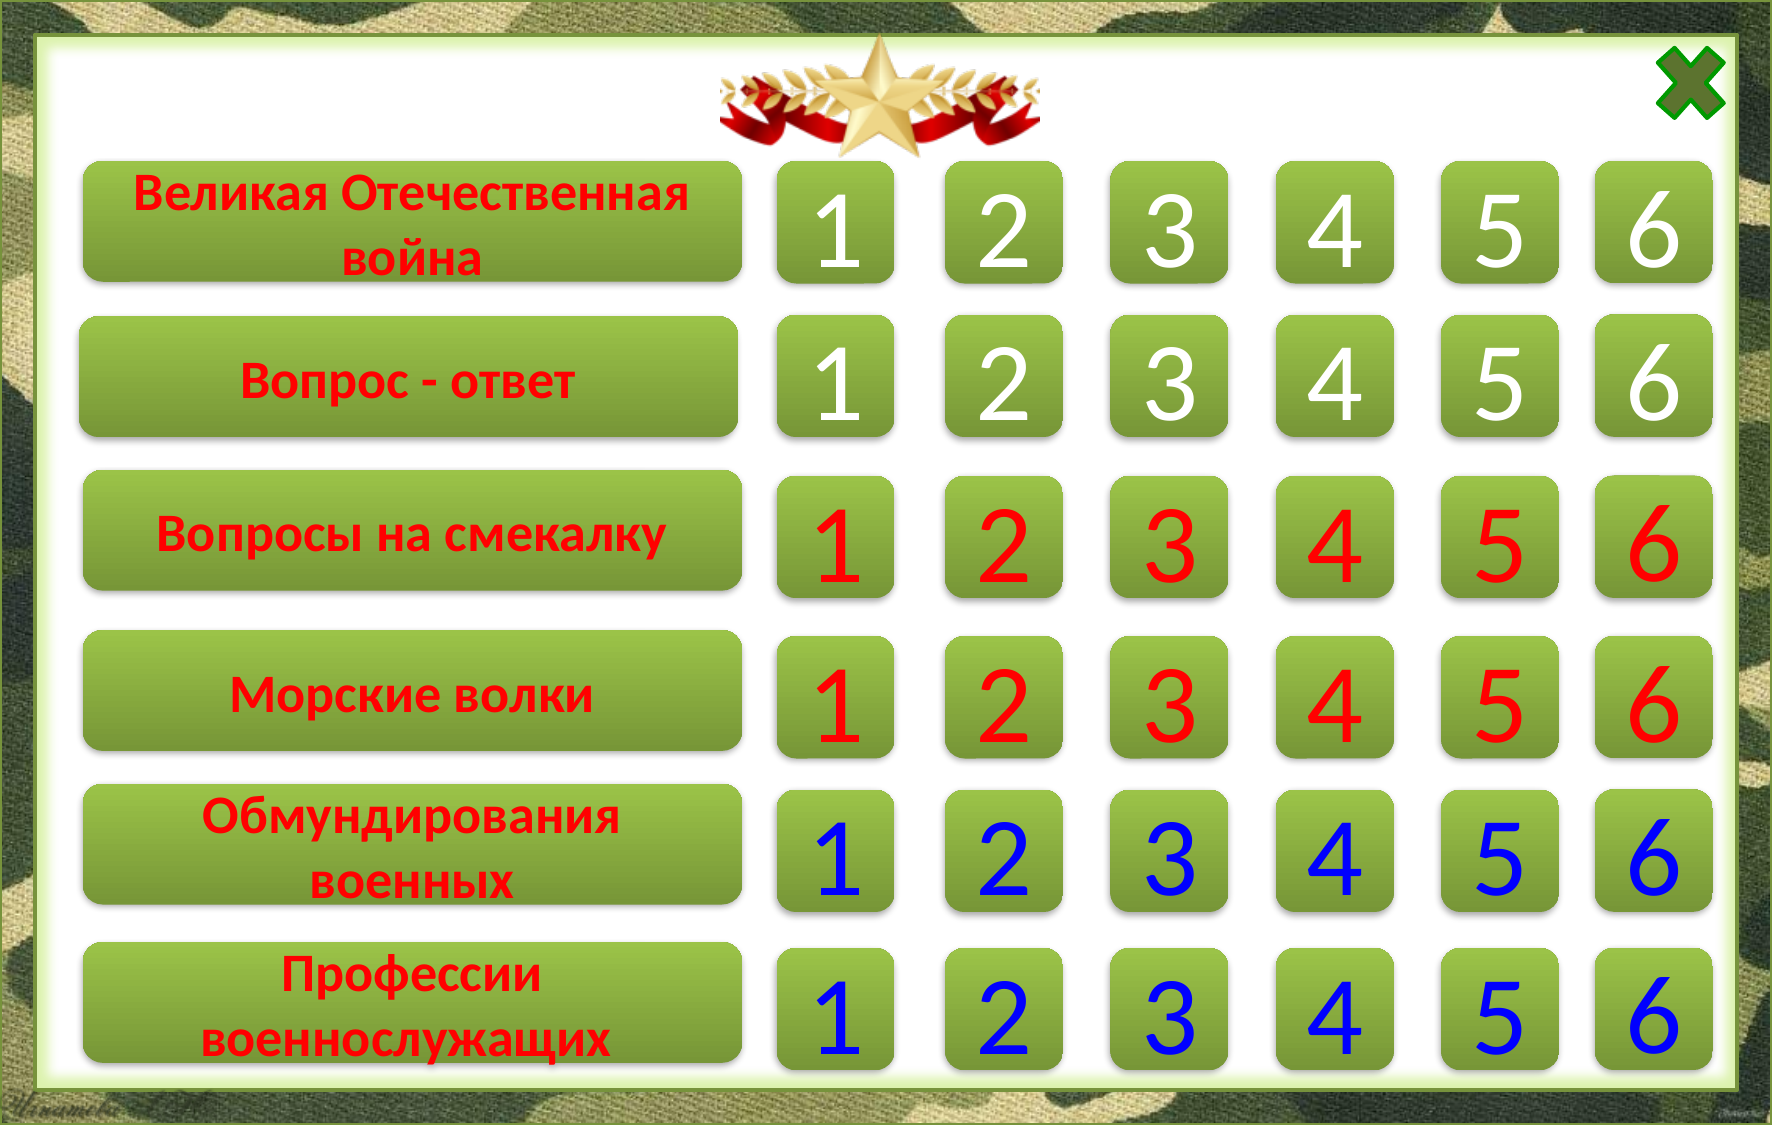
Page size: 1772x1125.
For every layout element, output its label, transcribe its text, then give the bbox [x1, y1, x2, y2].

text_box 5 [1441, 314, 1560, 438]
text_box Великая Отечественная война [82, 160, 743, 282]
text_box 4 [1275, 635, 1394, 759]
text_box 3 [1110, 635, 1229, 759]
text_box Обмундирования военных [82, 783, 743, 905]
text_box 2 [944, 161, 1064, 284]
text_box [1655, 45, 1726, 120]
text_box 2 [944, 947, 1064, 1071]
text_box 1 [776, 314, 895, 438]
text_box 3 [1110, 160, 1229, 284]
text_box 2 [944, 789, 1064, 913]
text_box 4 [1275, 160, 1394, 284]
text_box 2 [944, 635, 1064, 759]
text_box 5 [1441, 789, 1560, 913]
picture [2, 2, 1770, 1123]
text_box 6 [1594, 314, 1713, 437]
text_box 1 [776, 635, 895, 759]
text_box 6 [1594, 789, 1713, 912]
text_box 5 [1441, 947, 1560, 1071]
text_box 1 [776, 789, 895, 913]
text_box 1 [776, 169, 895, 284]
text_box 5 [1441, 475, 1560, 599]
text_box 3 [1110, 314, 1229, 438]
text_box 4 [1275, 789, 1394, 913]
text_box 2 [944, 475, 1064, 599]
text_box 1 [776, 947, 895, 1071]
text_box 2 [944, 314, 1064, 438]
text_box Морские волки [82, 630, 743, 751]
text_box 6 [1594, 475, 1713, 598]
text_box 4 [1275, 475, 1394, 599]
text_box 5 [1441, 635, 1560, 759]
text_box 3 [1110, 789, 1229, 913]
text_box 1 [776, 475, 895, 599]
text_box Профессии военнослужащих [82, 941, 743, 1063]
text_box 6 [1594, 947, 1713, 1071]
text_box 3 [1110, 947, 1229, 1071]
text_box 4 [1275, 314, 1394, 438]
text_box 5 [1441, 160, 1560, 284]
text_box 6 [1594, 160, 1713, 284]
text_box 4 [1275, 947, 1394, 1071]
text_box 3 [1110, 475, 1229, 599]
text_box 6 [1594, 635, 1713, 759]
text_box Вопрос - ответ [78, 316, 739, 438]
text_box Вопросы на смекалку [82, 469, 743, 591]
